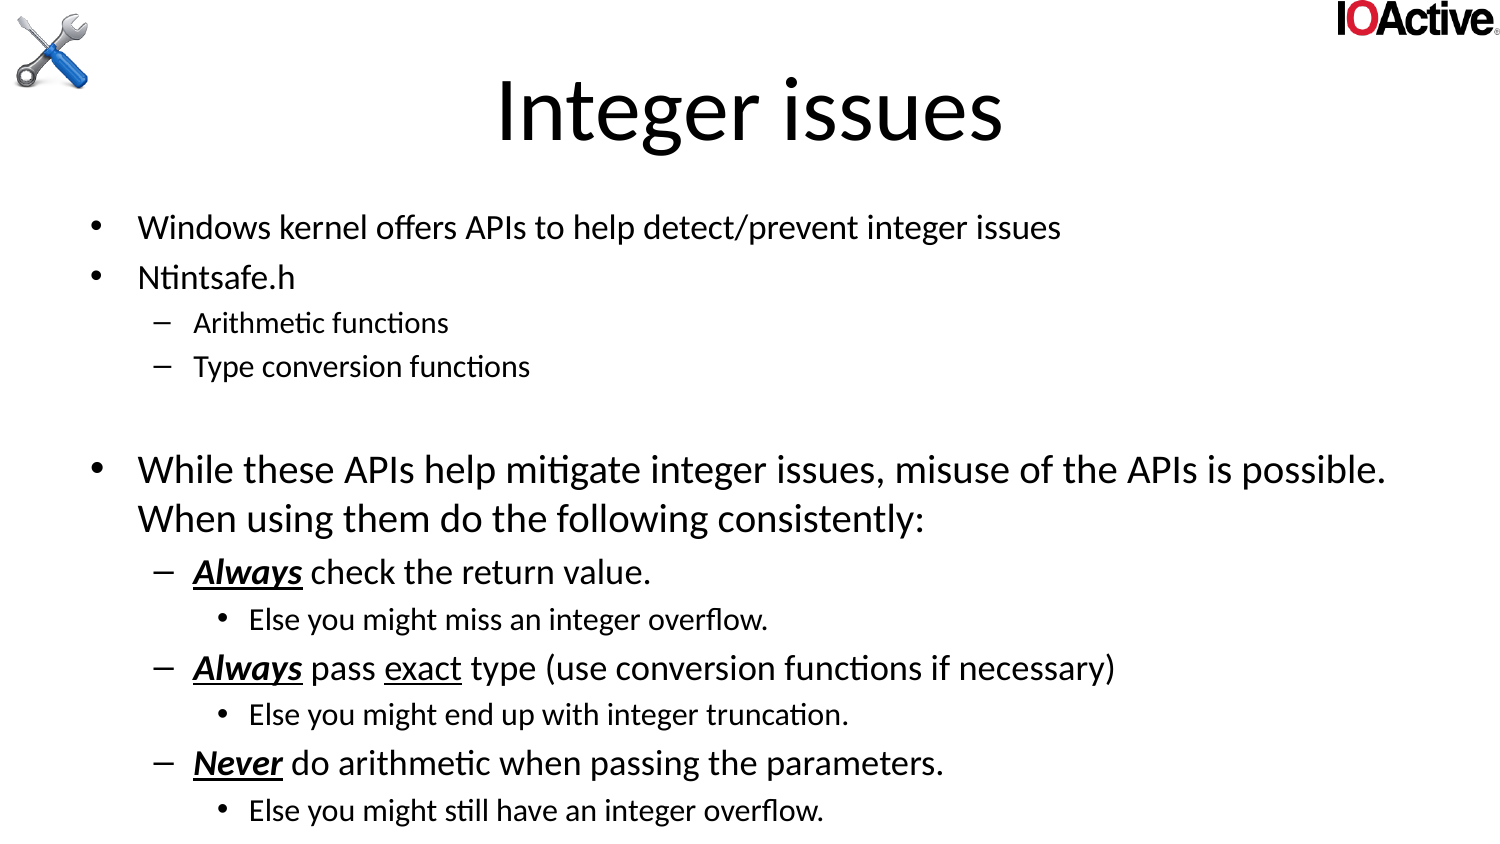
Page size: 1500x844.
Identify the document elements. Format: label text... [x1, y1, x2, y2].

picture [1337, 0, 1500, 36]
title Integer issues [75, 33, 1425, 175]
picture [0, 0, 101, 101]
list Windows kernel offers APIs to help detect/prevent integer issues Ntintsafe.h Arithmetic functions Type conversion functions While these APIs help mitigate integer issues, misuse of the APIs is possible. When using them do the following consistently: Always check the return value. Else you might miss an integer overflow. Always pass exact type (use conversion functions if necessary) Else you might end up with integer truncation. Never do arithmetic when passing the parameters. Else you might still have an integer overflow. [75, 196, 1425, 844]
